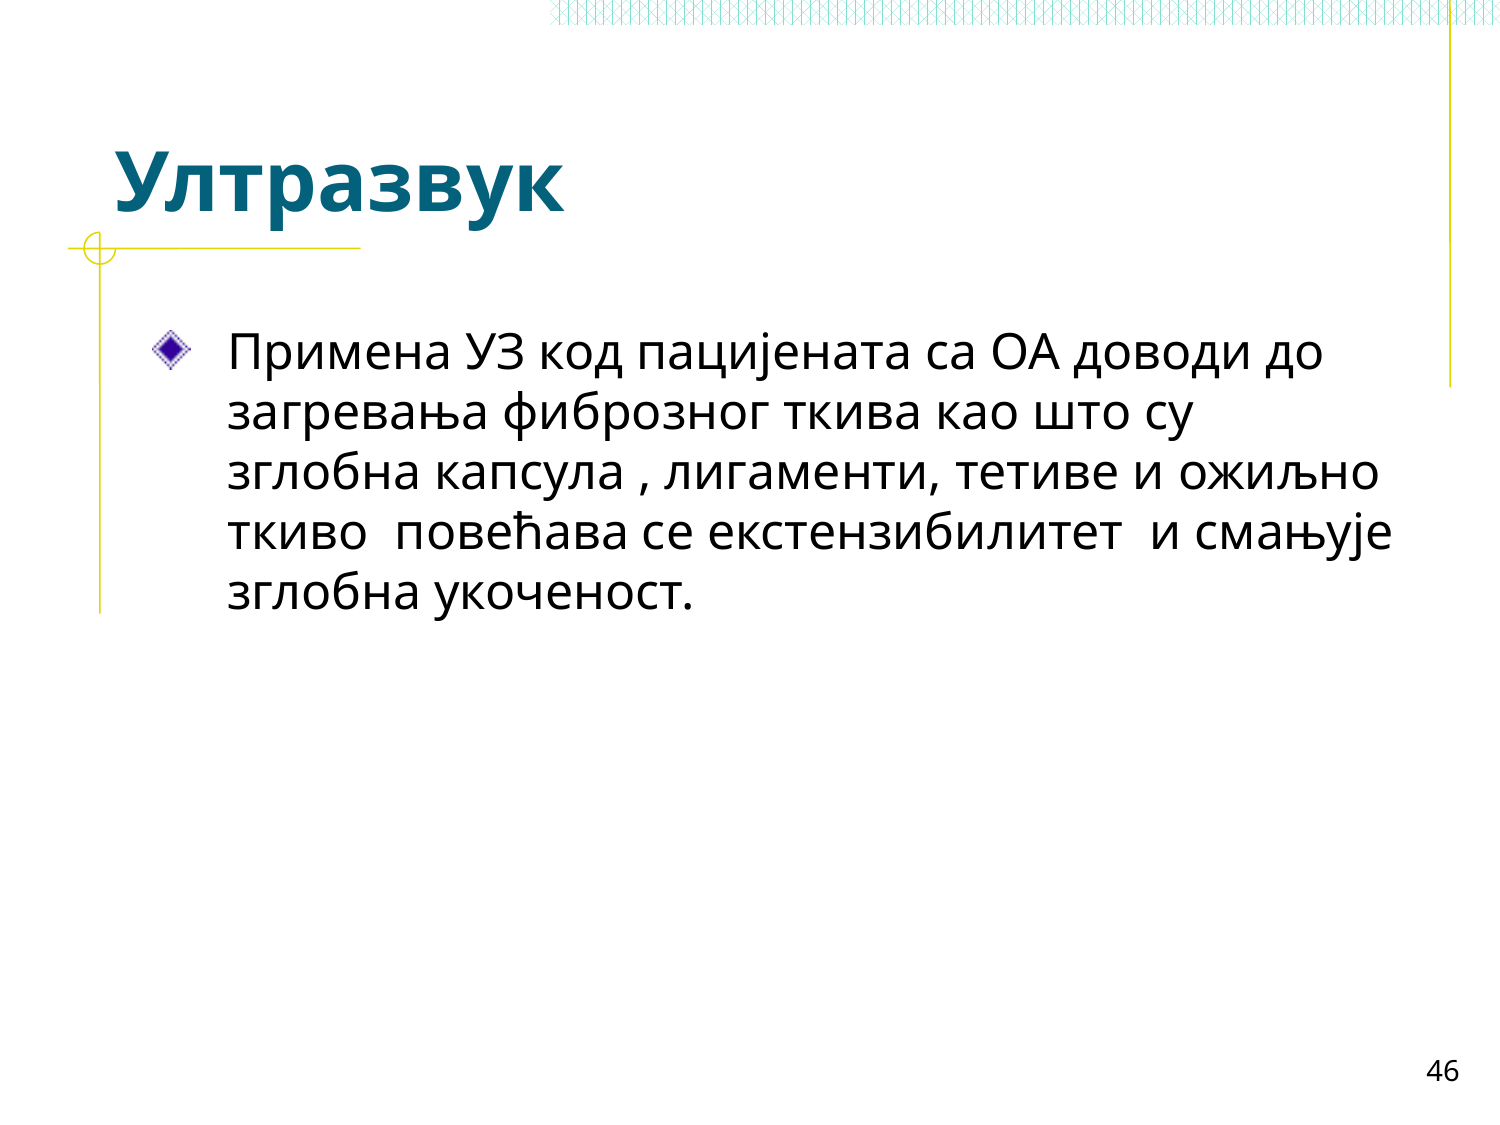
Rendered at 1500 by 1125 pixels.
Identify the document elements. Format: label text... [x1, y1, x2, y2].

picture [152, 330, 191, 370]
title Ултразвук [99, 49, 1376, 238]
slide_number 46 [1162, 1025, 1475, 1100]
list Примена УЗ код пацијената са ОА доводи до загревања фиброзног ткива као што су зглобна капсула , лигаменти, тетиве и ожиљно ткиво повећава се екстензибилитет и смањује зглобна укоченост. [137, 312, 1413, 988]
